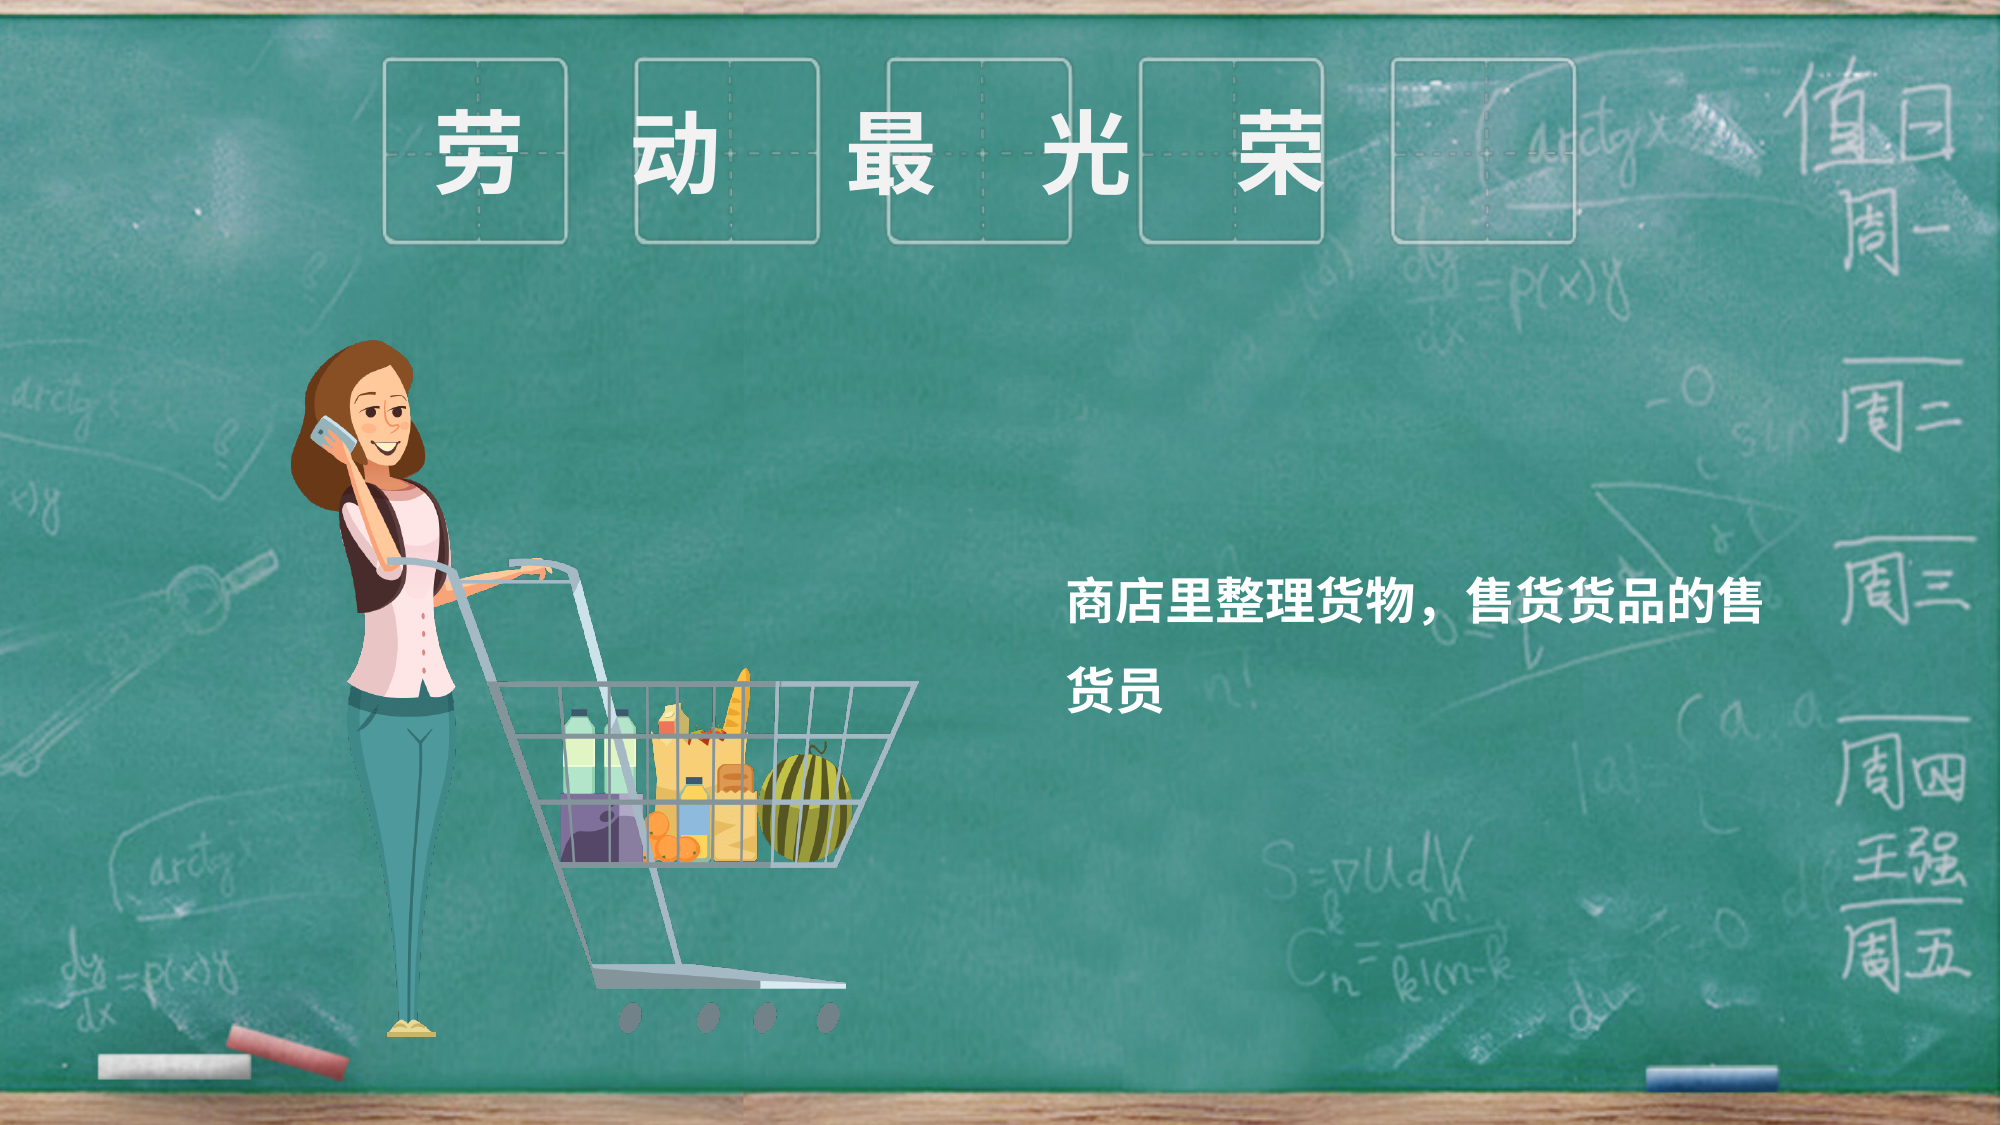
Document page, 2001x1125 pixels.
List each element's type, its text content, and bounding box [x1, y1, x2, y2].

picture [0, 0, 2000, 1125]
text_box 商店里整理货物，售货货品的售货员 [1050, 413, 1805, 847]
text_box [380, 56, 1683, 247]
